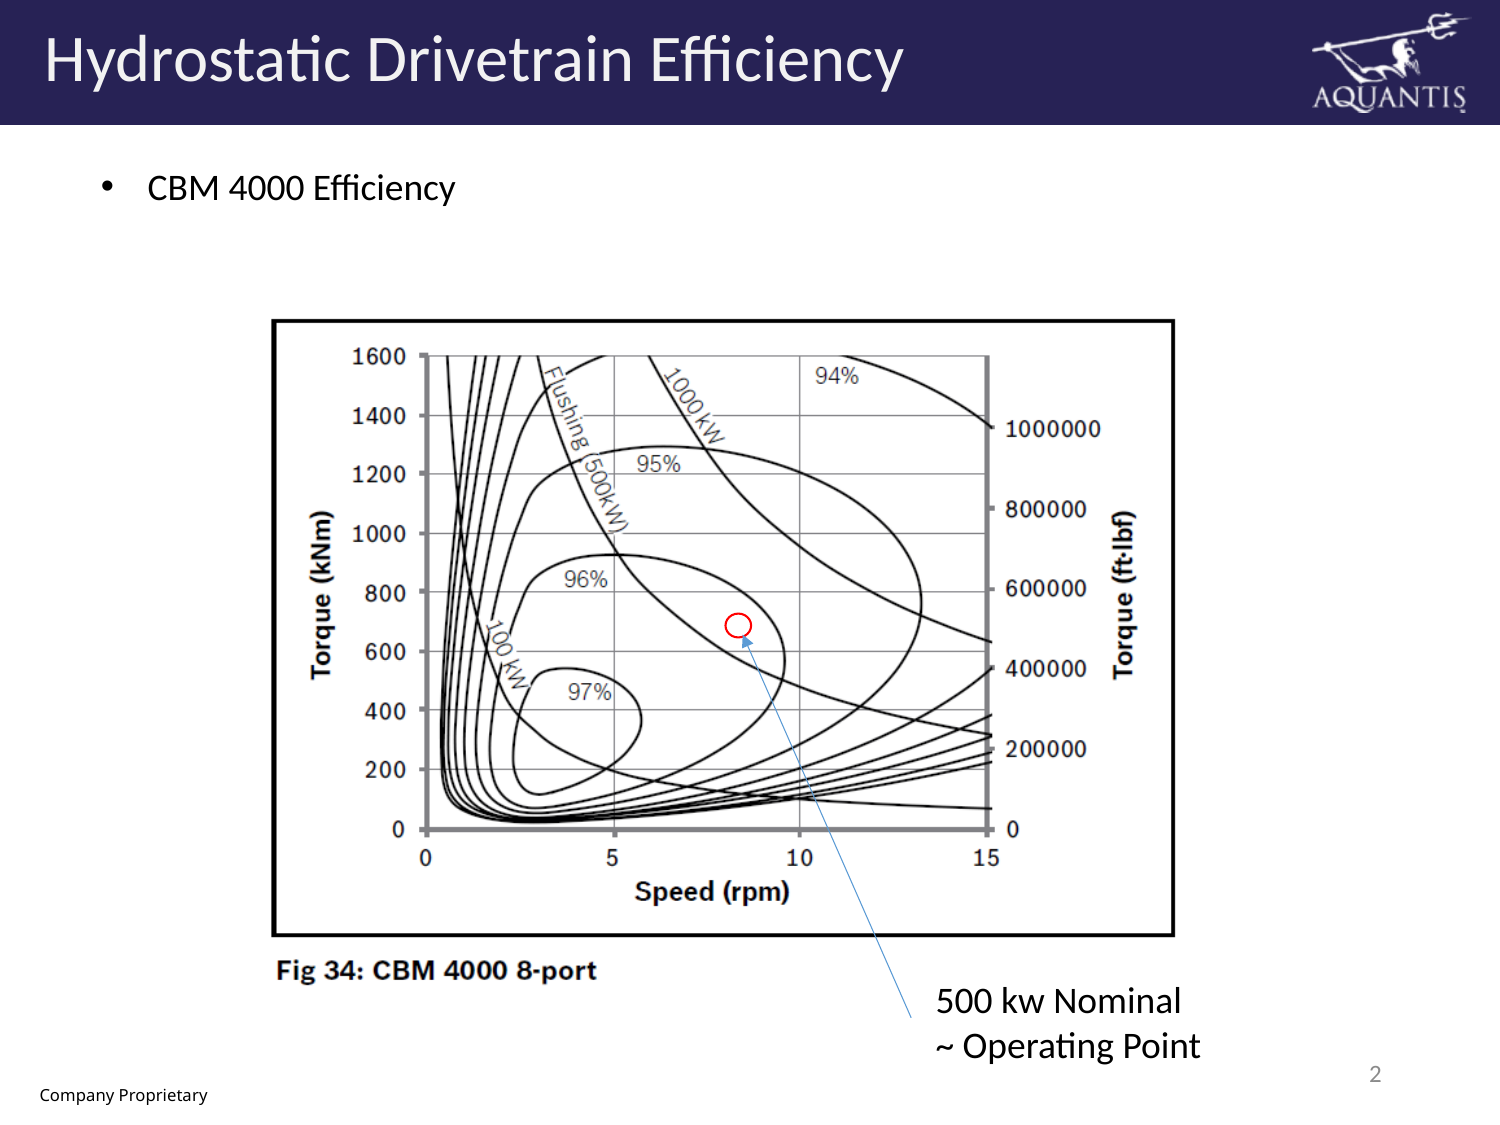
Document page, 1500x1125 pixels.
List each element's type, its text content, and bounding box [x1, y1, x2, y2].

picture [230, 279, 1204, 1049]
slide_number 2 [1059, 1042, 1397, 1103]
text_box Company Proprietary [24, 1077, 463, 1112]
text_box CBM 4000 Efficiency [85, 155, 1382, 216]
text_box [742, 634, 912, 1018]
text_box Hydrostatic Drivetrain Efficiency [0, 0, 1500, 125]
picture [1312, 12, 1472, 113]
text_box 500 kw Nominal ~ Operating Point [920, 968, 1292, 1074]
